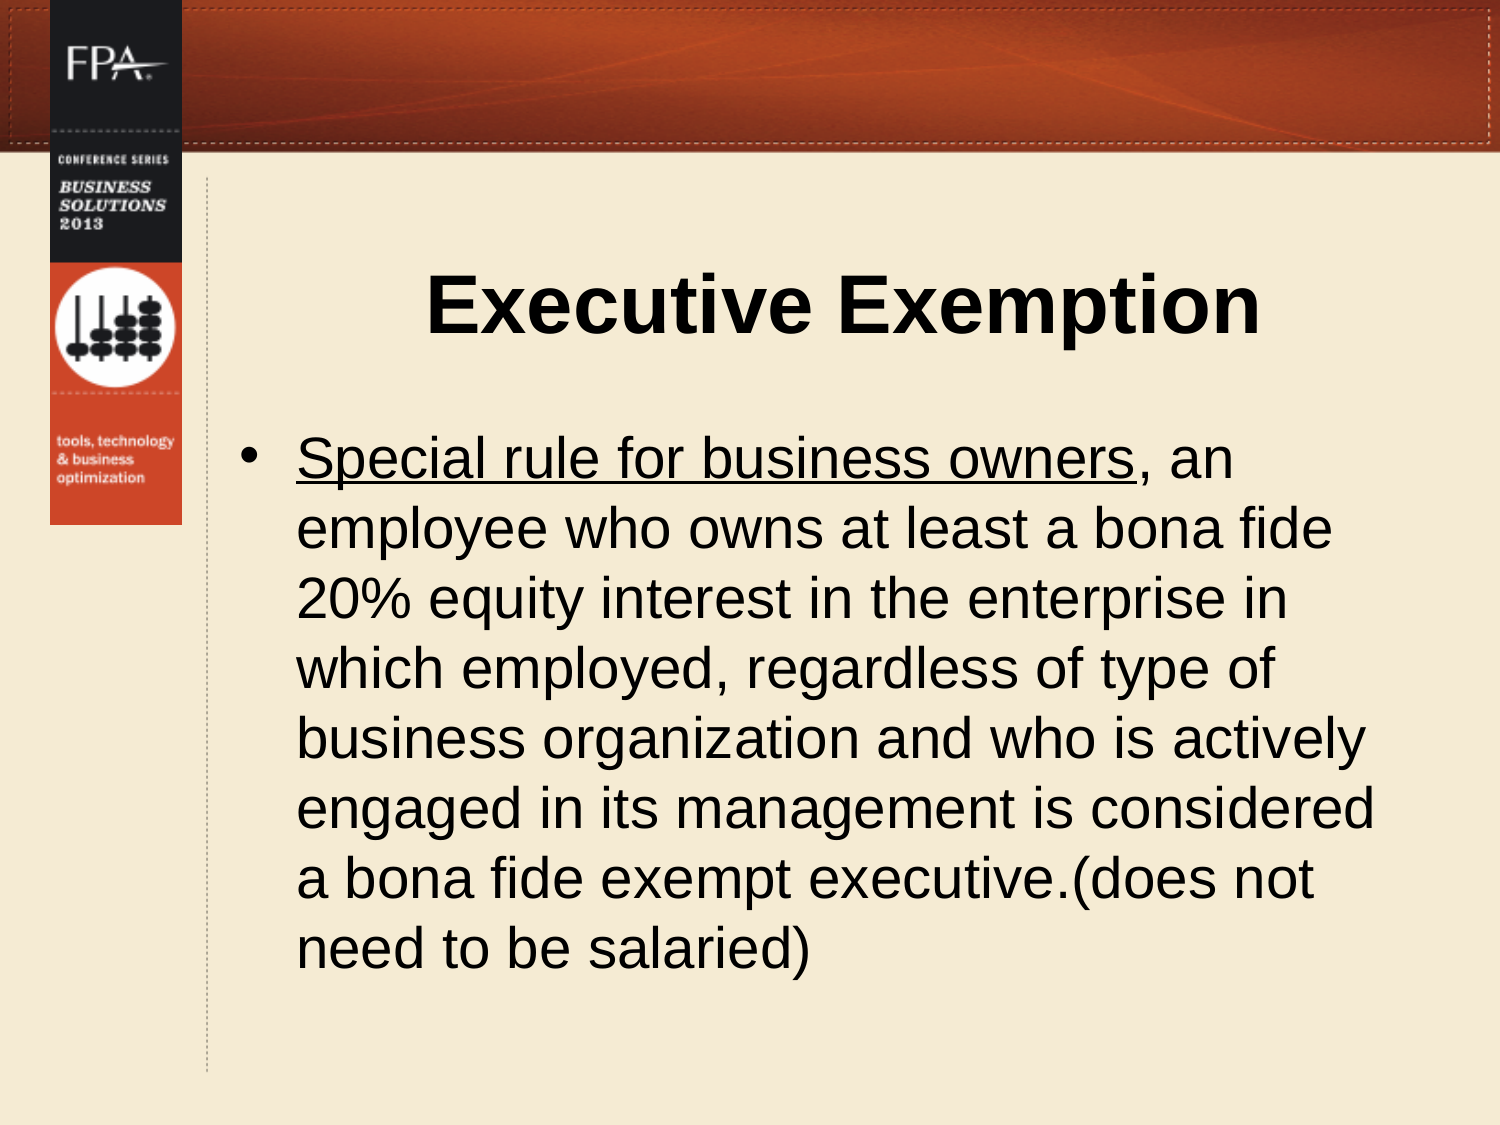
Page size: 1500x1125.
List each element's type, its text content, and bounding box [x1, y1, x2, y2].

title Executive Exemption [262, 212, 1426, 388]
picture [0, 0, 1500, 1125]
list Special rule for business owners, an employee who owns at least a bona fide 20% equity interest in the enterprise in which employed, regardless of type of business organization and who is actively engaged in its management is considered a bona fide exempt executive.(does not need to be salaried) [225, 412, 1425, 1005]
